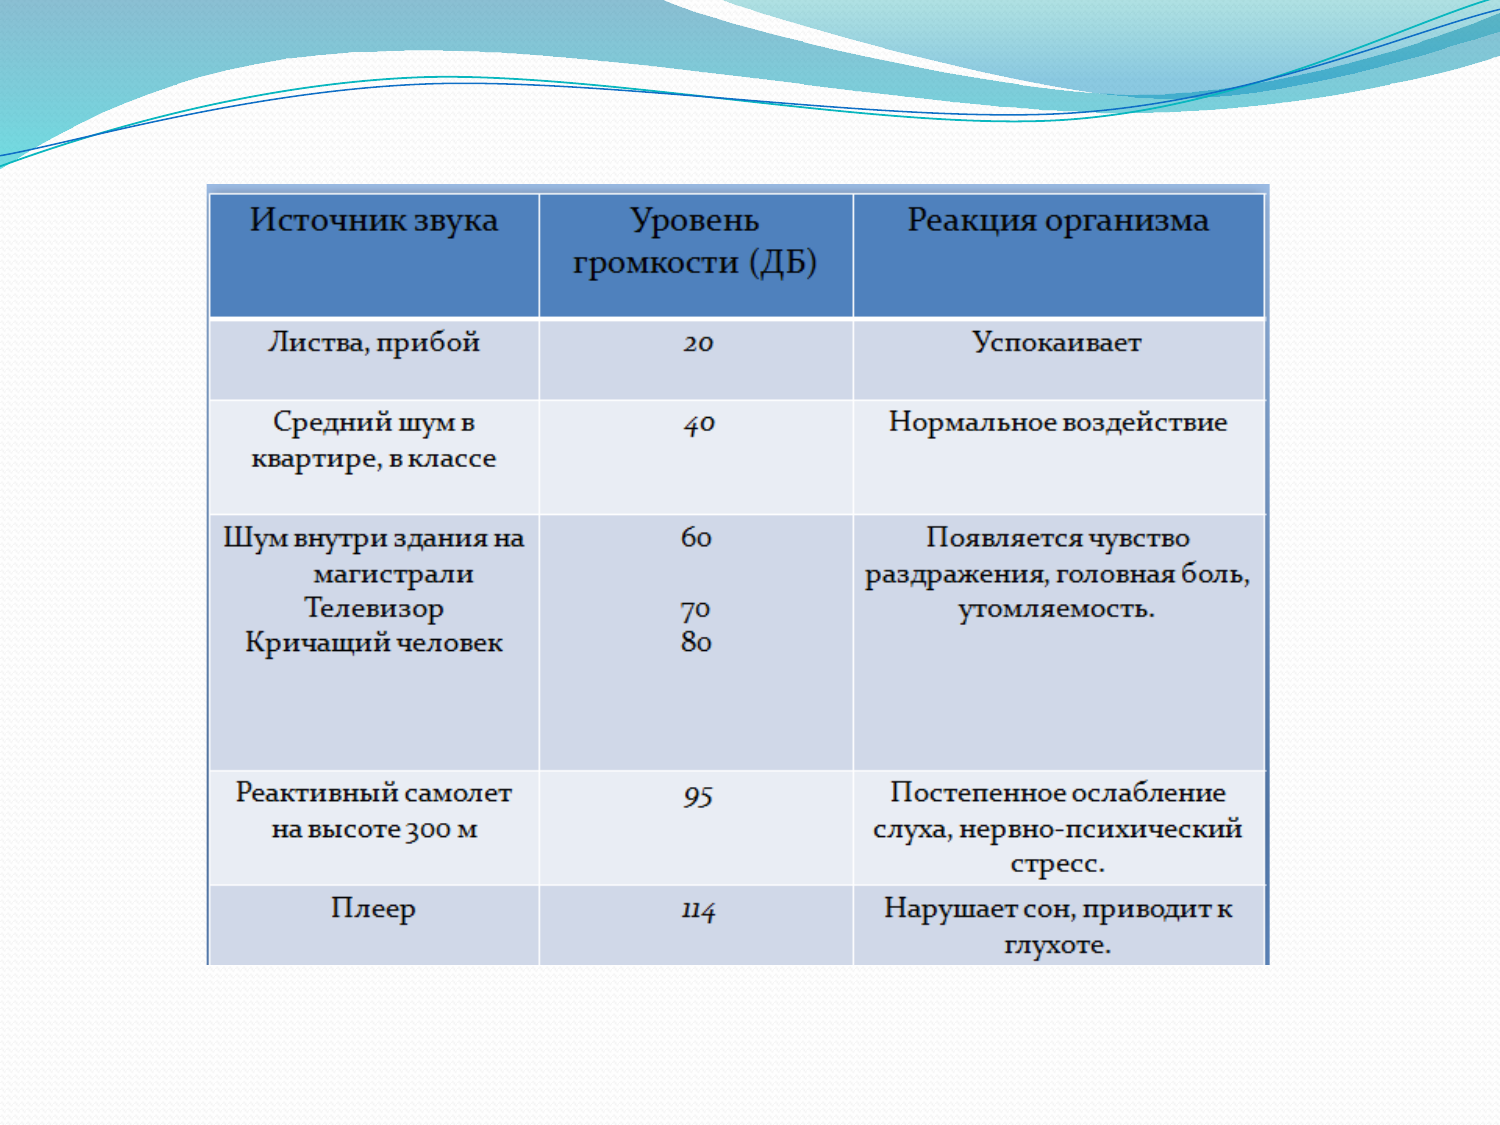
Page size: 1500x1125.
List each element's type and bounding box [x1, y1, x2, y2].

picture [206, 184, 1270, 965]
